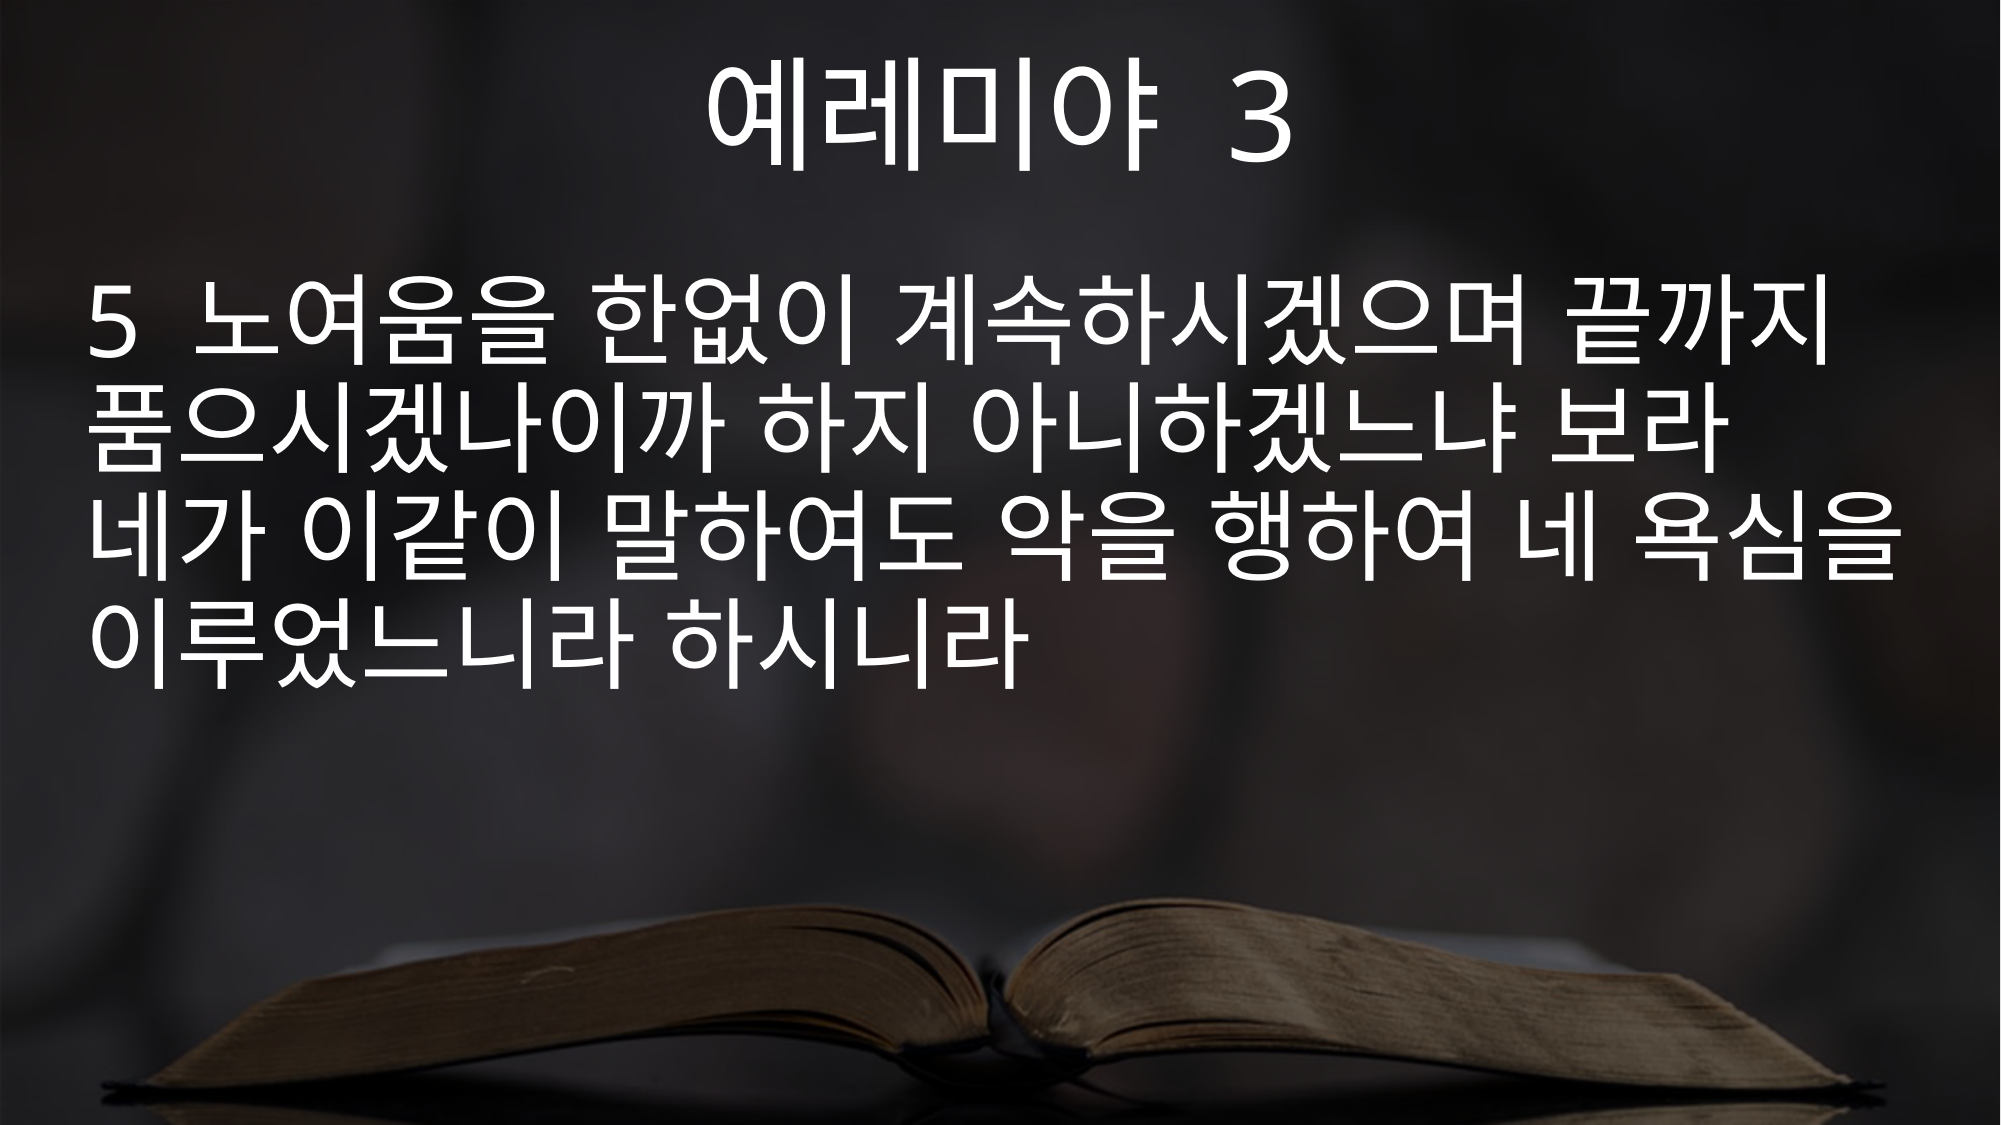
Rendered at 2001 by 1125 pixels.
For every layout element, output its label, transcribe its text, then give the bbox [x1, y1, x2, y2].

picture [0, 0, 2001, 1125]
list 5 노여움을 한없이 계속하시겠으며 끝까지 품으시겠나이까 하지 아니하겠느냐 보라 네가 이같이 말하여도 악을 행하여 네 욕심을 이루었느니라 하시니라 [69, 263, 1953, 423]
footer 예레미야 3 [0, 32, 2000, 192]
